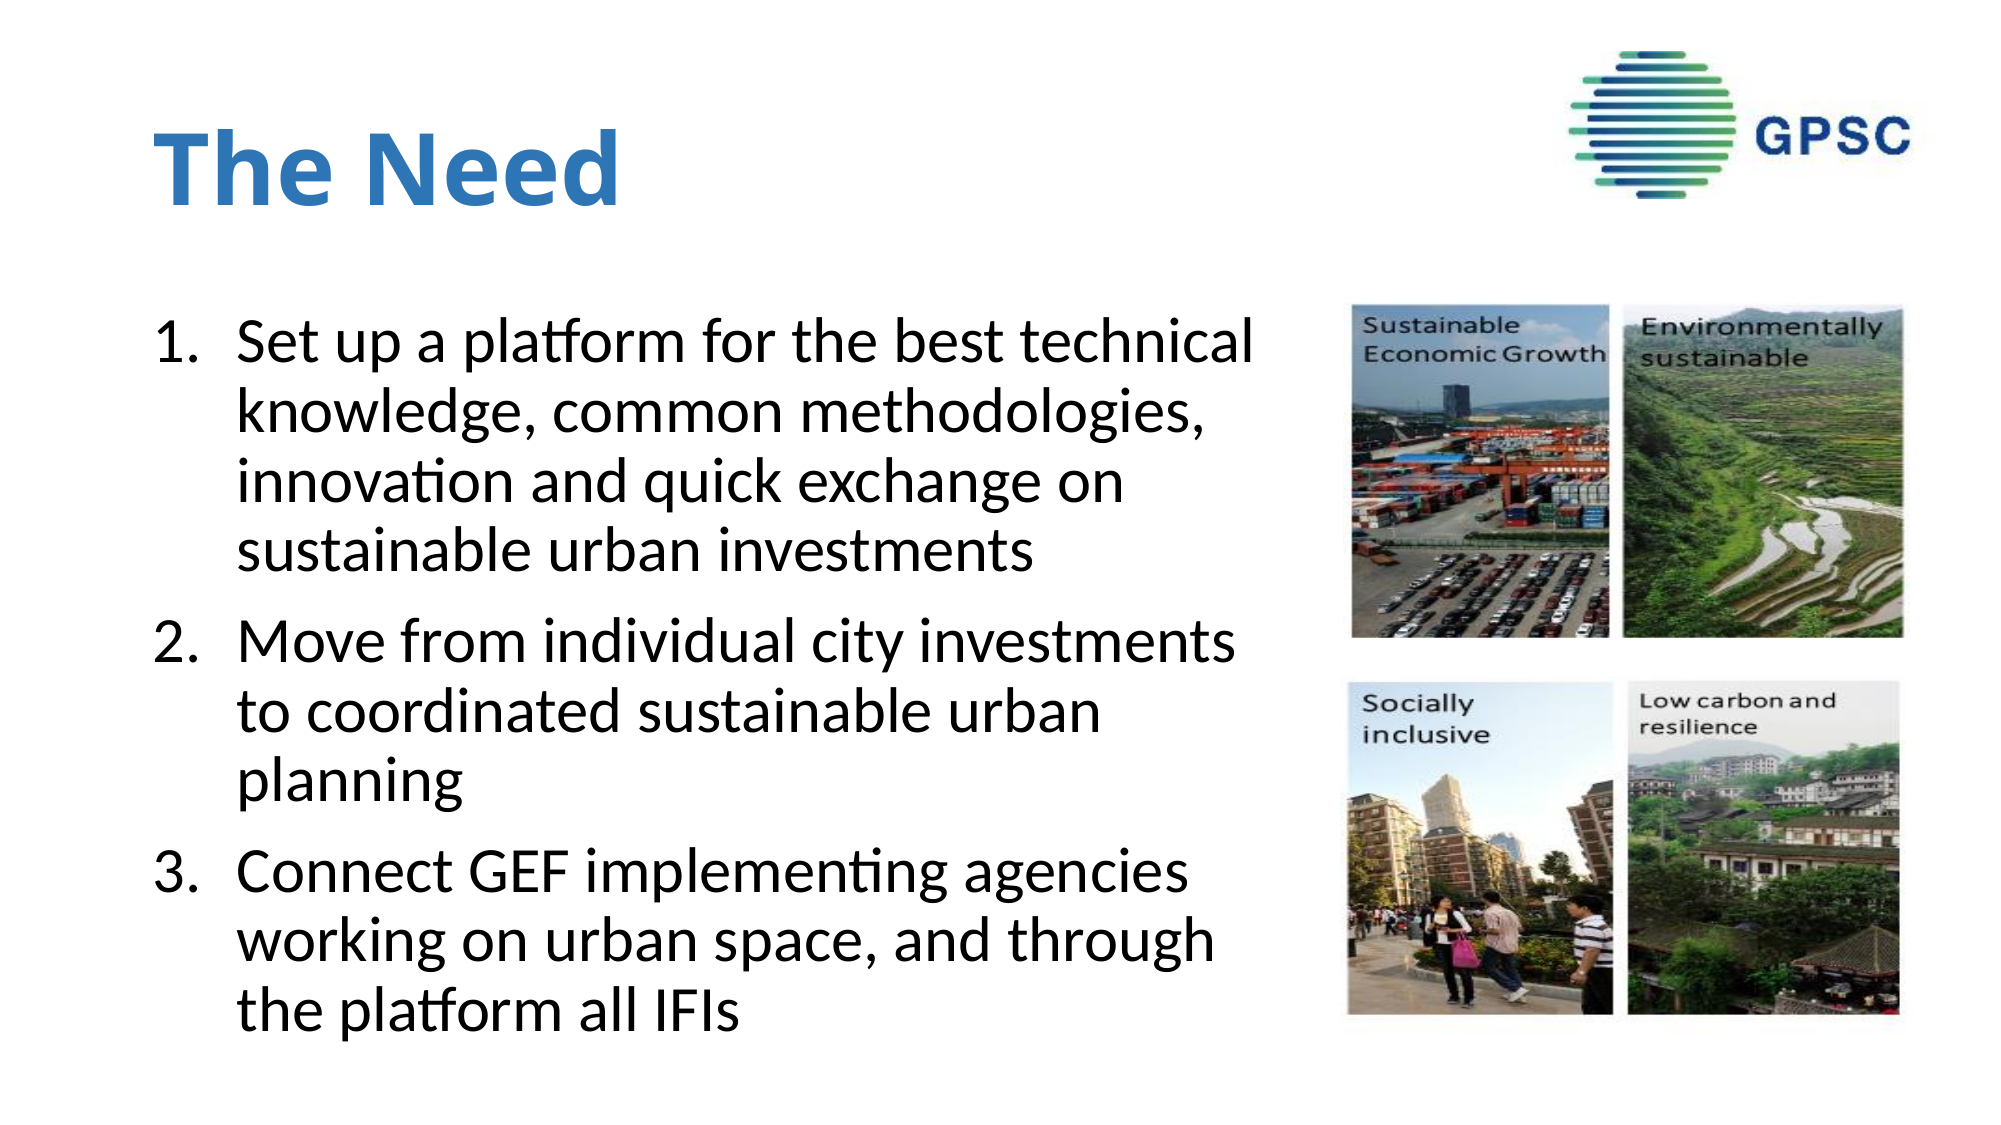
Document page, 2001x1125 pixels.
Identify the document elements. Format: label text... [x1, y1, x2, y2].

title The Need [137, 59, 1863, 278]
picture [1343, 282, 1910, 651]
list Set up a platform for the best technical knowledge, common methodologies, innovation and quick exchange on sustainable urban investments Move from individual city investments to coordinated sustainable urban planning Connect GEF implementing agencies working on urban space, and through the platform all IFIs [137, 299, 1302, 1096]
picture [1552, 51, 1927, 199]
picture [1340, 656, 1913, 1041]
